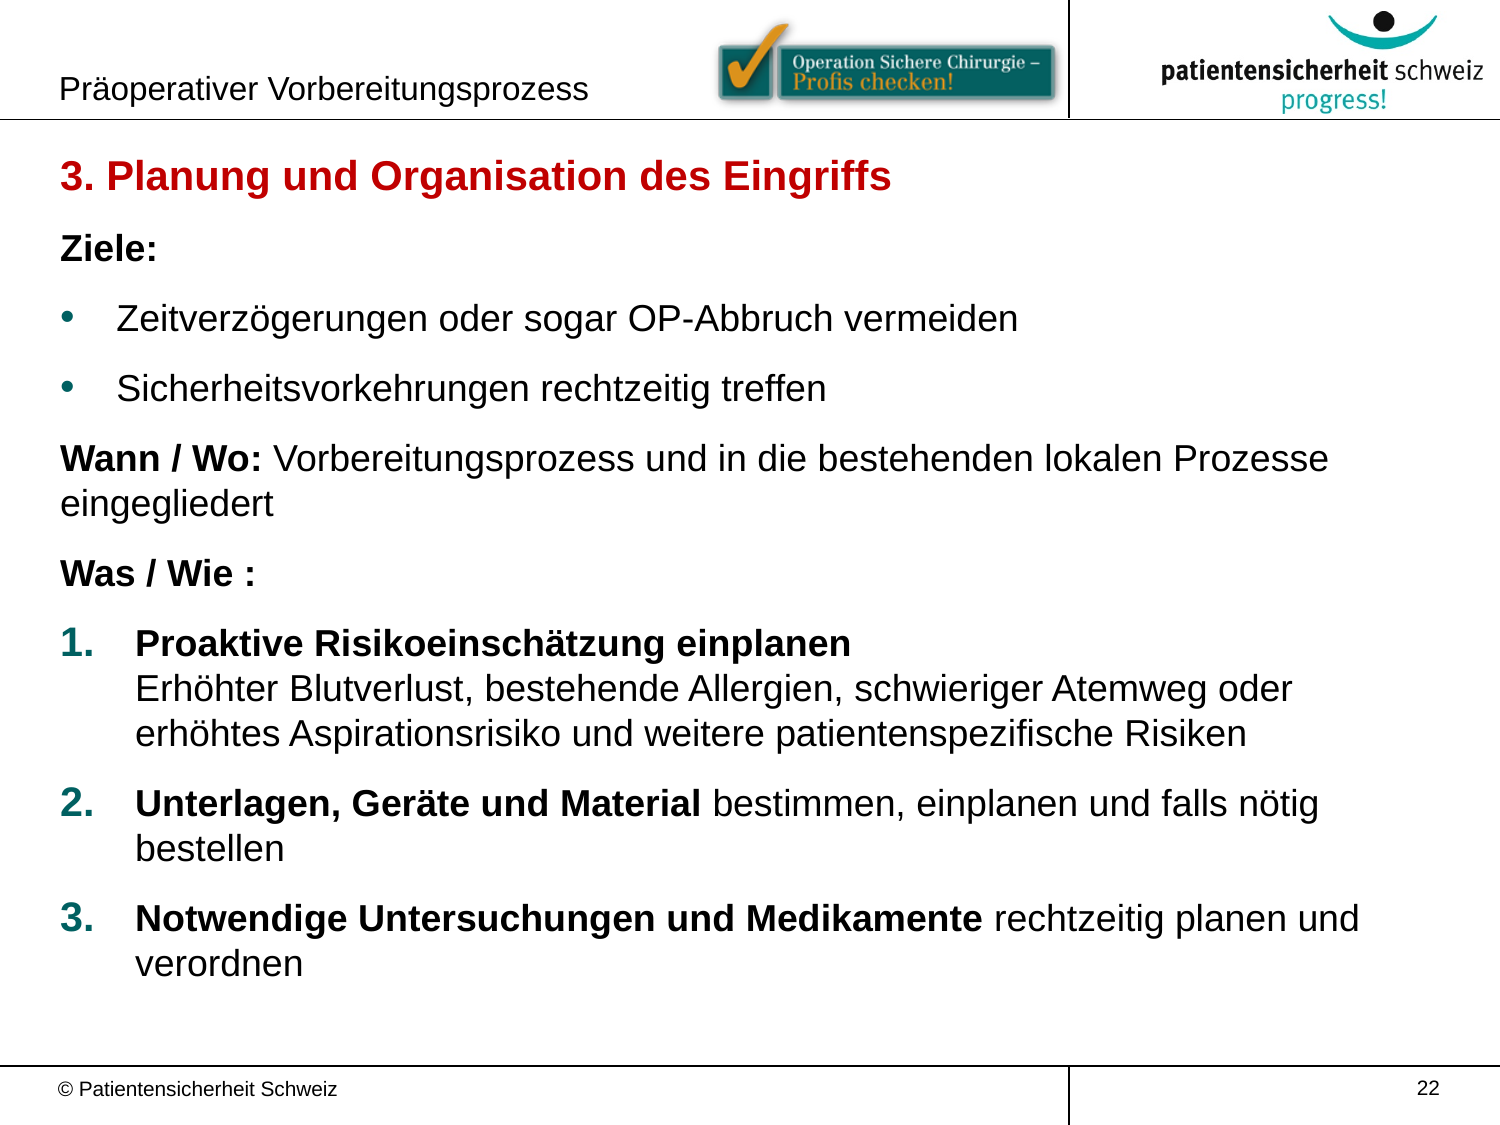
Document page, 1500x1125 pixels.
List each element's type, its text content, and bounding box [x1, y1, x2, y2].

slide_number 22 [1357, 1074, 1440, 1100]
picture [1162, 11, 1483, 114]
list 3. Planung und Organisation des Eingriffs Ziele: Zeitverzögerungen oder sogar OP-Abbruch vermeiden Sicherheitsvorkehrungen rechtzeitig treffen Wann / Wo: Vorbereitungsprozess und in die bestehenden lokalen Prozesse eingegliedert Was / Wie : Proaktive Risikoeinschätzung einplanen Erhöhter Blutverlust, bestehende Allergien, schwieriger Atemweg oder erhöhtes Aspirationsrisiko und weitere patientenspezifische Risiken Unterlagen, Geräte und Material bestimmen, einplanen und falls nötig bestellen Notwendige Untersuchungen und Medikamente rechtzeitig planen und verordnen [60, 149, 1442, 1041]
list Präoperativer Vorbereitungsprozess [0, 0, 1069, 119]
slide_number © Patientensicherheit Schweiz [57, 761, 584, 1125]
